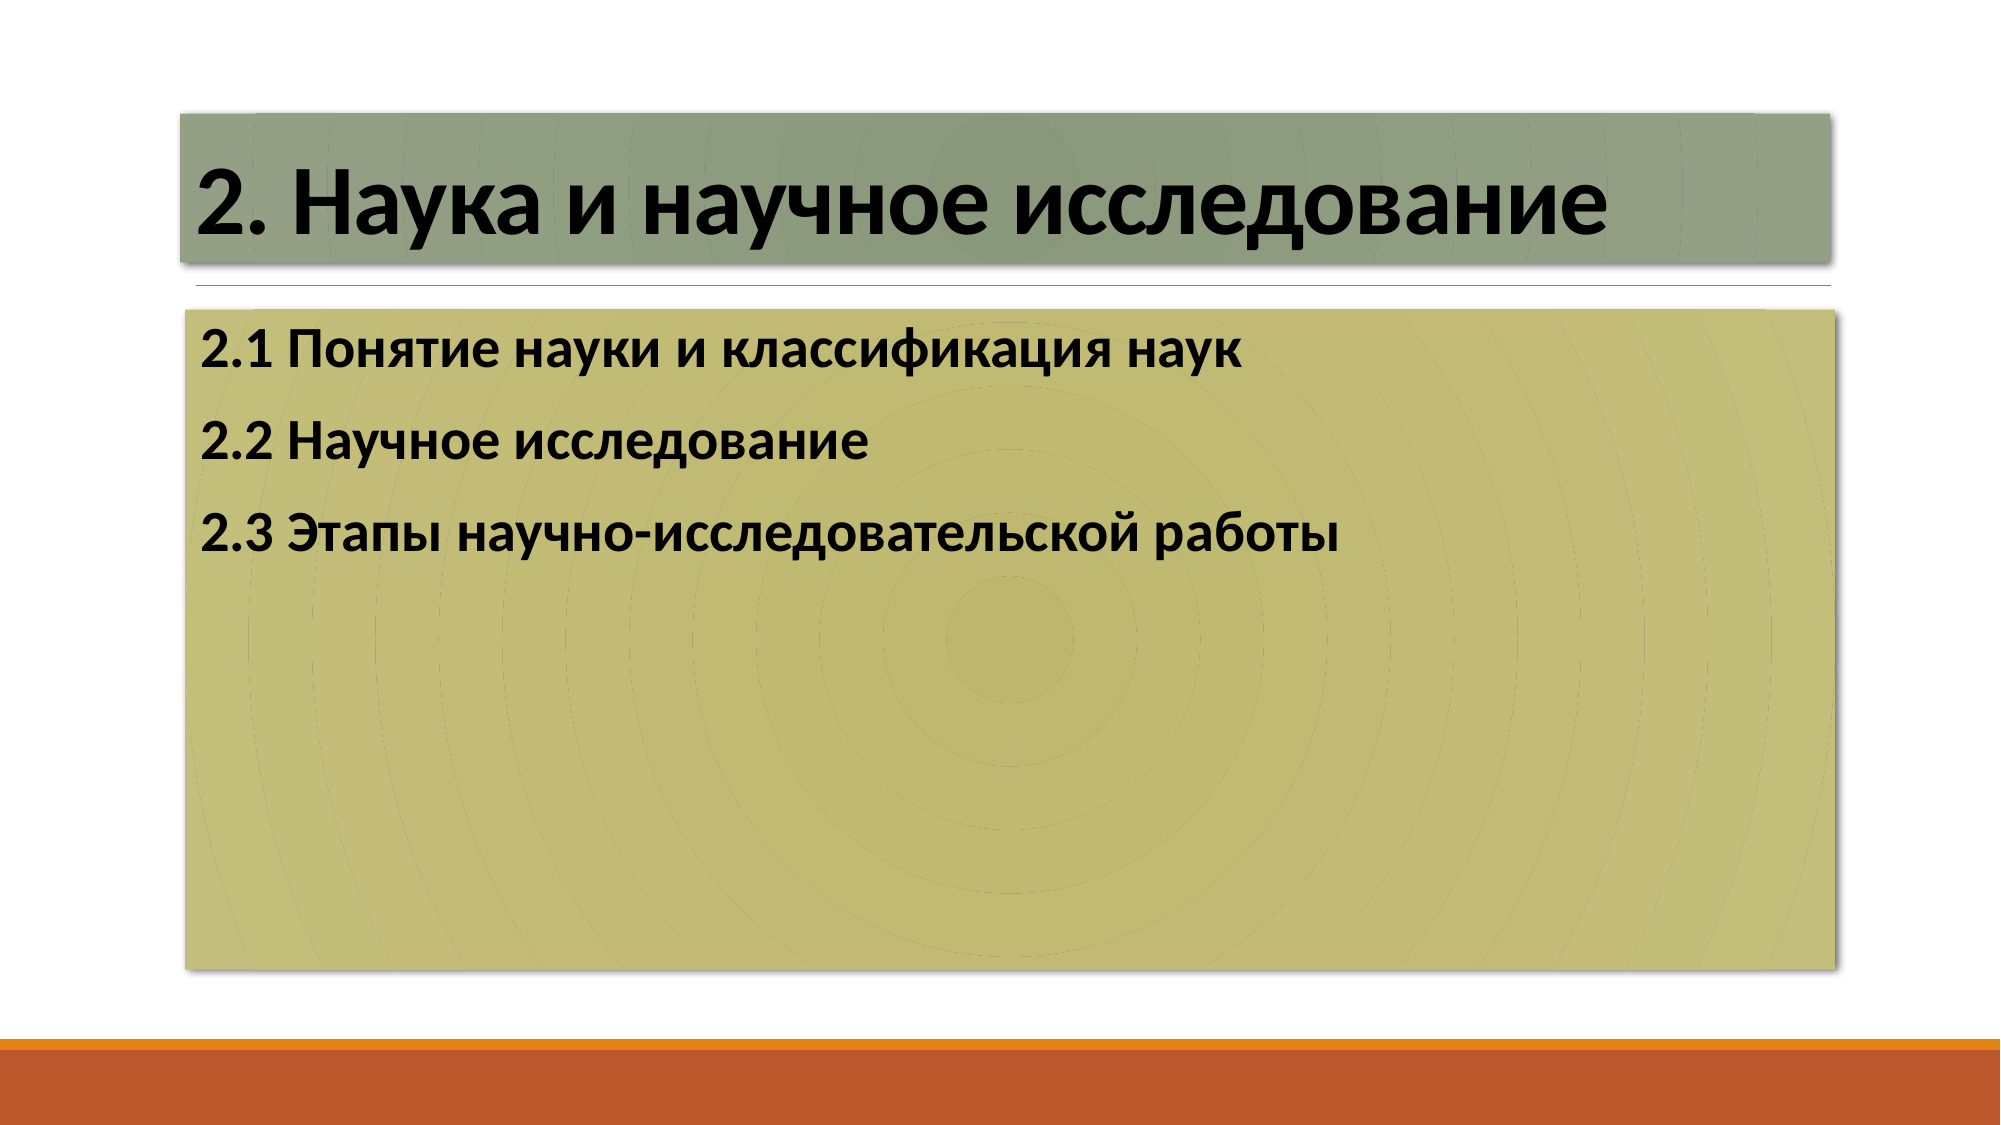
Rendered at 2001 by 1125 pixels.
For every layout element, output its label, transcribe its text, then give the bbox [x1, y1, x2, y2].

list 2.1 Понятие науки и классификация наук 2.2 Научное исследование 2.3 Этапы научно-исследовательской работы [185, 309, 1835, 970]
title 2. Наука и научное исследование [180, 113, 1830, 263]
